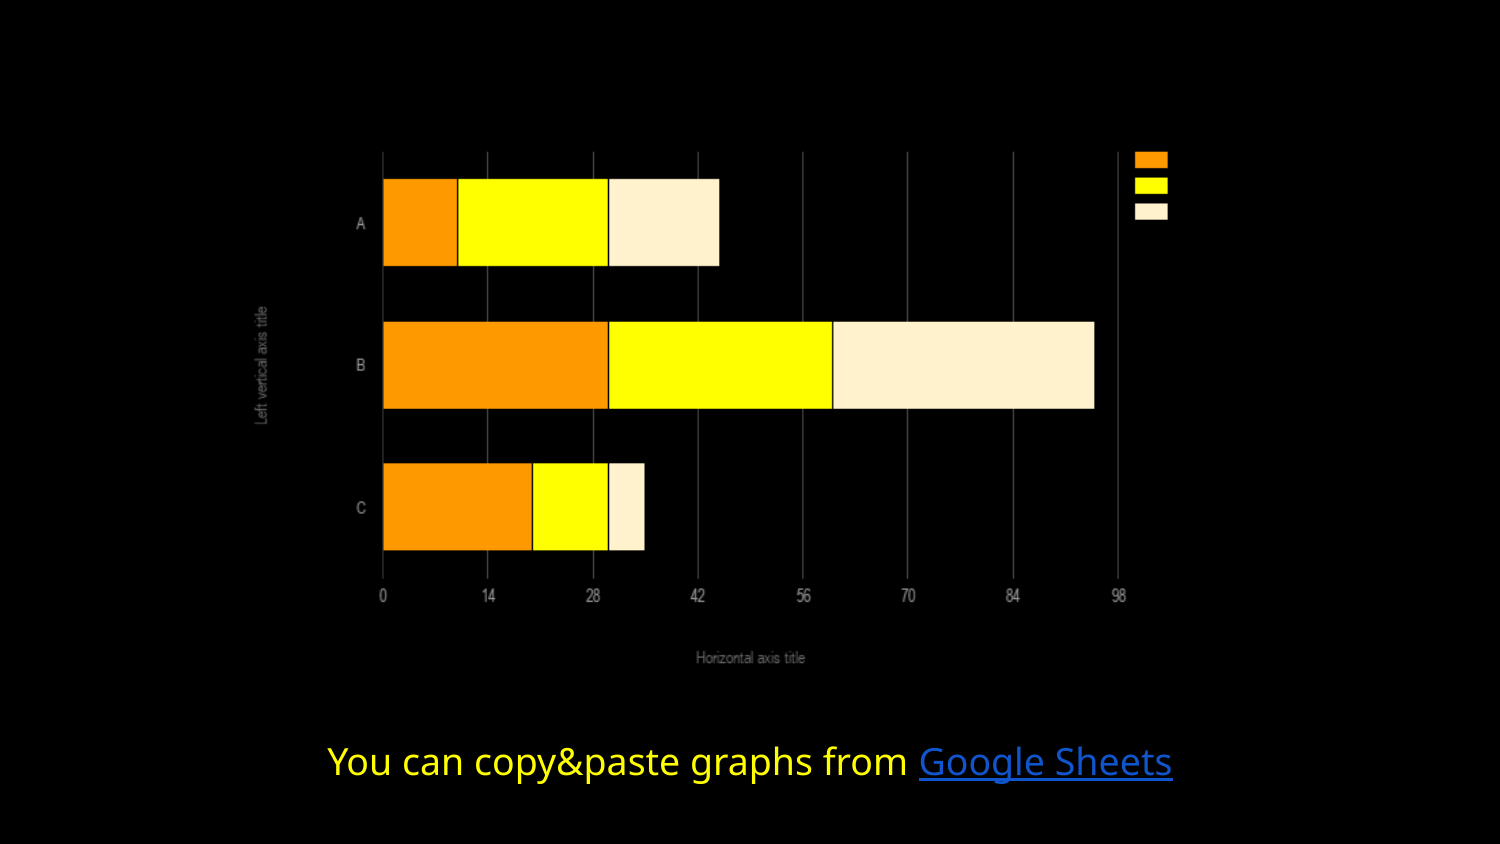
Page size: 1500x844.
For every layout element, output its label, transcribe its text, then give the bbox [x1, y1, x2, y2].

picture [164, 19, 1336, 711]
list You can copy&paste graphs from Google Sheets [75, 722, 1425, 808]
